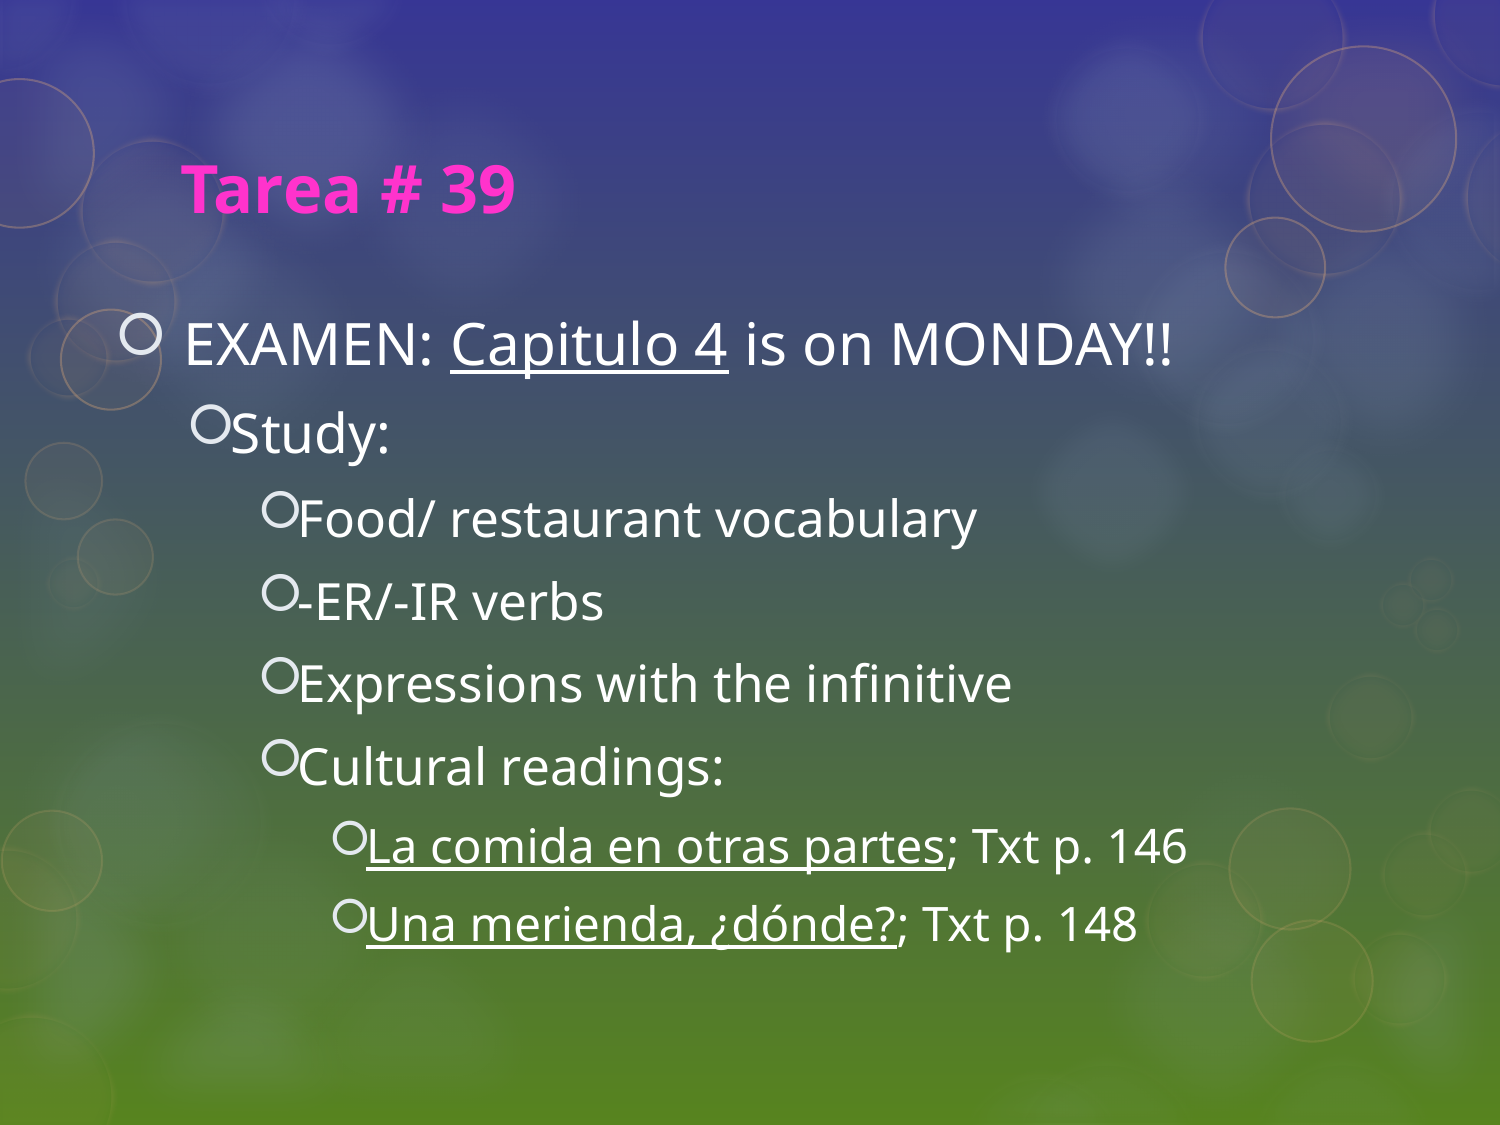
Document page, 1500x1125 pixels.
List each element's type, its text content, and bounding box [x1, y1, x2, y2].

title Tarea # 39 [165, 110, 1335, 263]
list EXAMEN: Capitulo 4 is on MONDAY!! Study: Food/ restaurant vocabulary -ER/-IR verbs Expressions with the infinitive Cultural readings: La comida en otras partes; Txt p. 146 Una merienda, ¿dónde?; Txt p. 148 [99, 296, 1450, 962]
